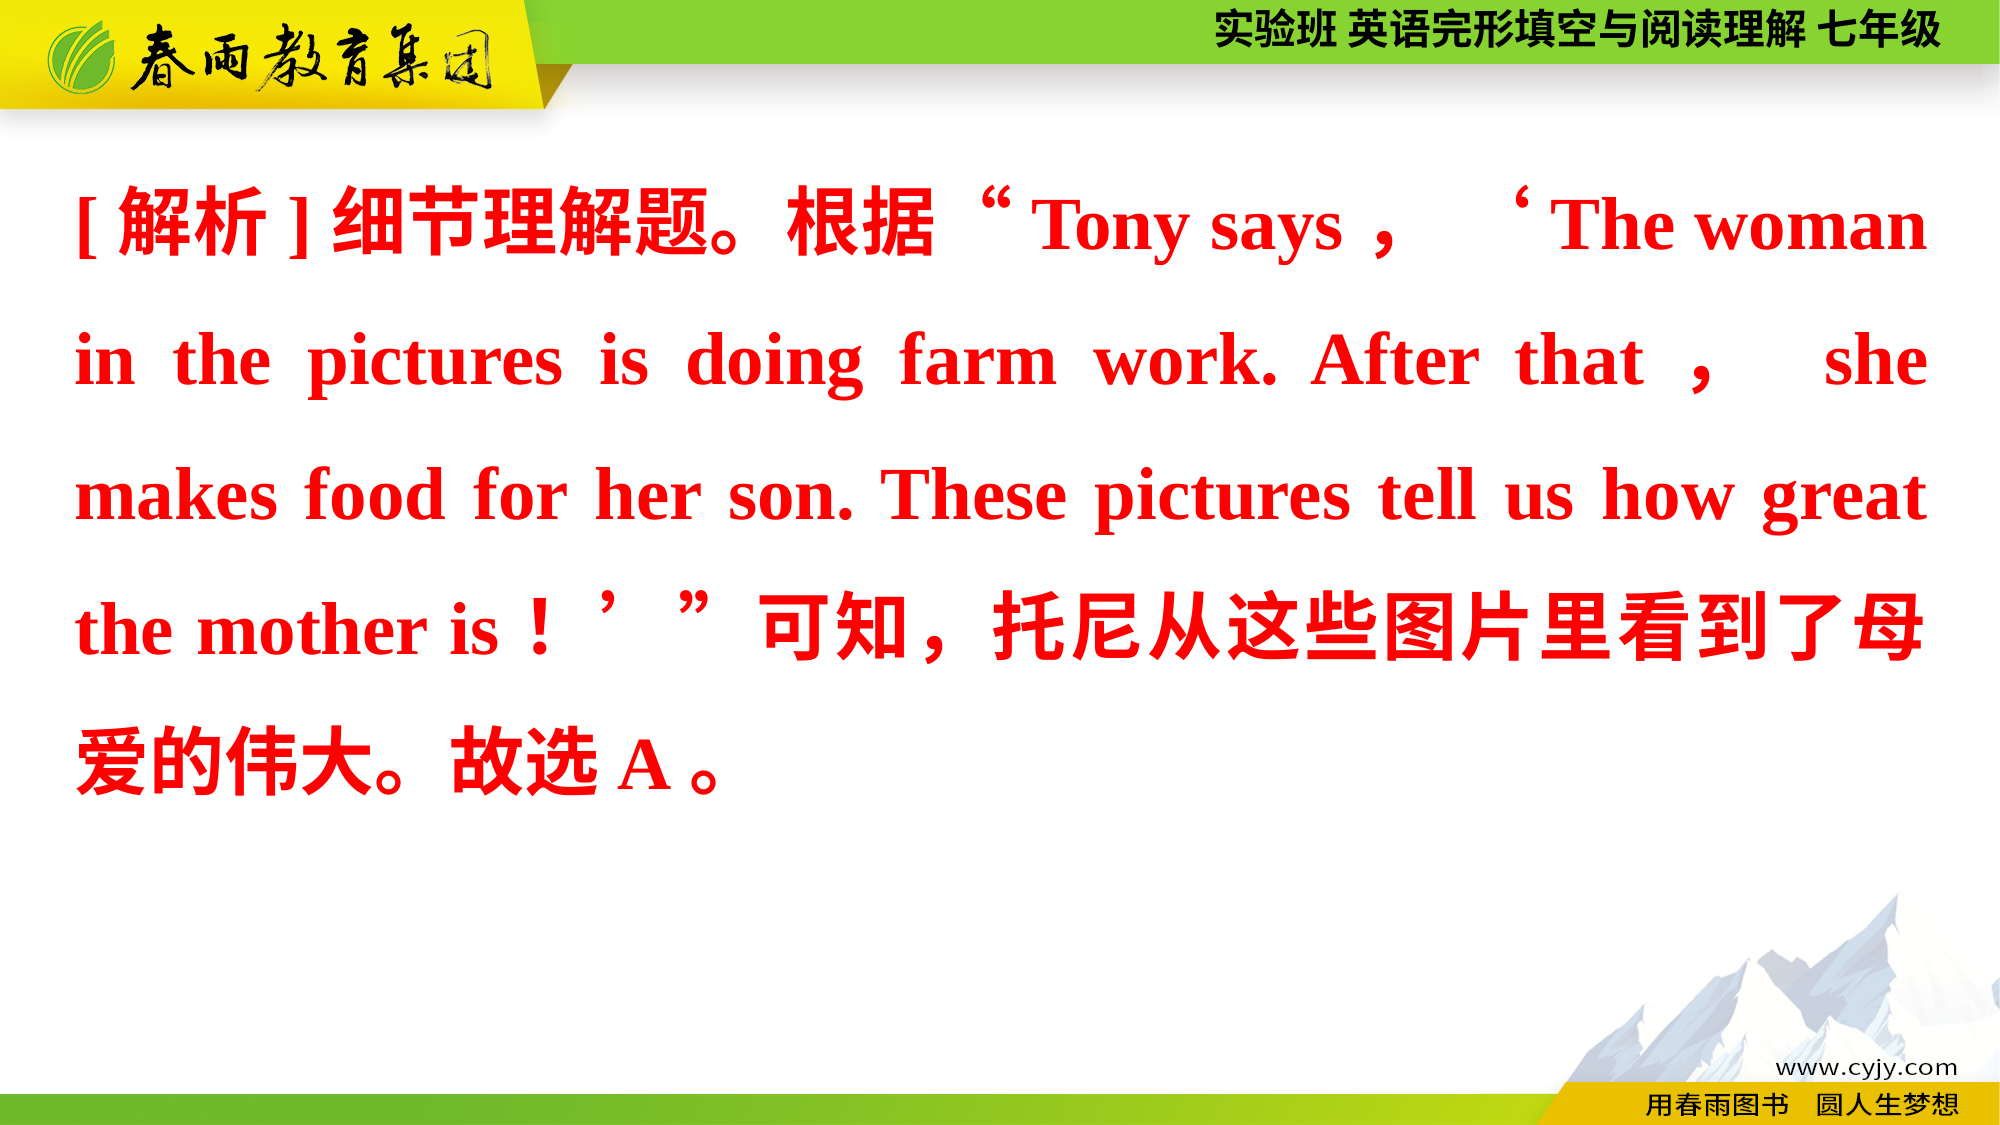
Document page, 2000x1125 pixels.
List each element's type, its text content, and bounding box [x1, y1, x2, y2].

list [解析]细节理解题。根据“Tony says， ‘The woman in the pictures is doing farm work. After that， she makes food for her son. These pictures tell us how great the mother is！’”可知，托尼从这些图片里看到了母爱的伟大。故选A。 [59, 122, 1944, 802]
picture [0, 0, 2000, 1125]
